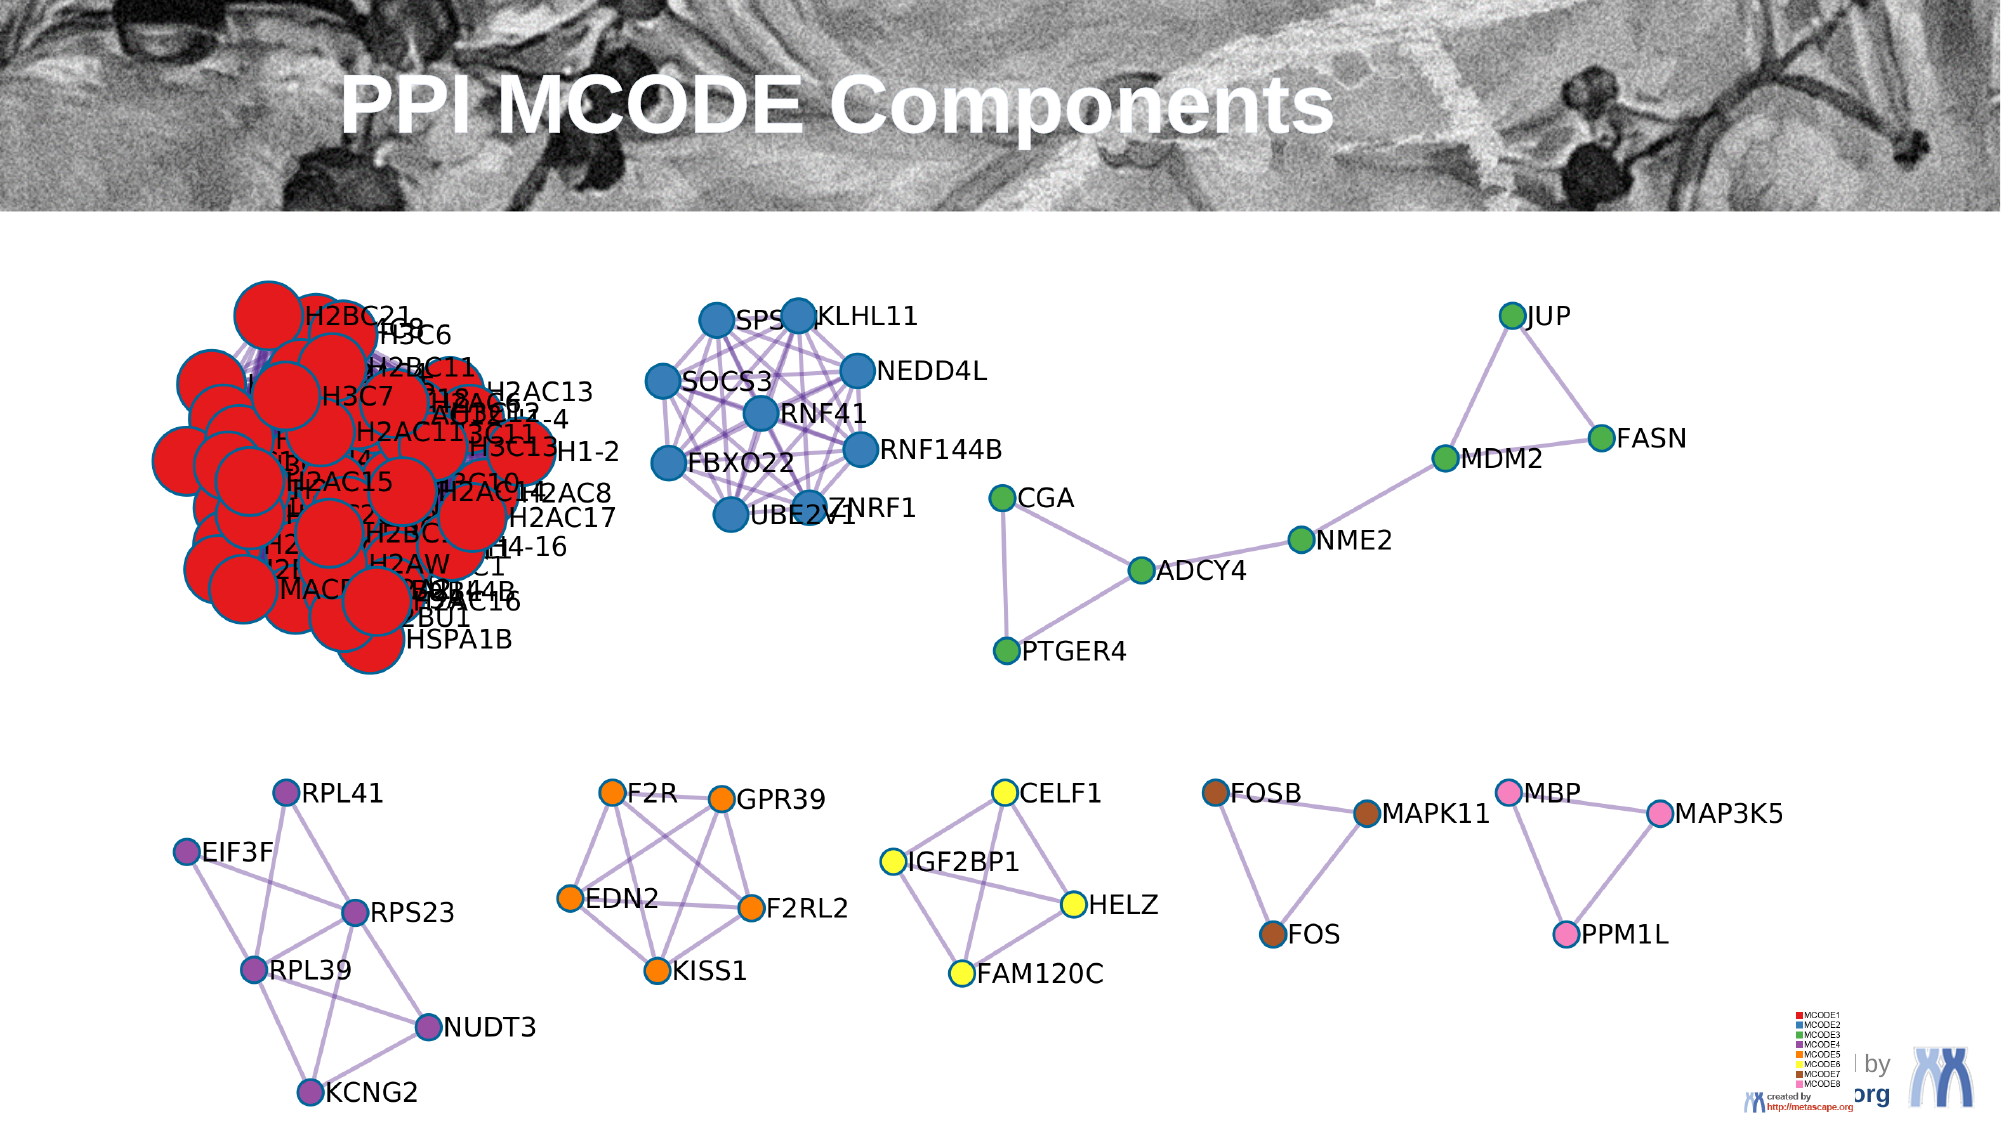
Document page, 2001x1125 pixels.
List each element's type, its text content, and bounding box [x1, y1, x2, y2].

picture [0, 0, 2001, 1125]
title PPI MCODE Components [323, 11, 1501, 187]
